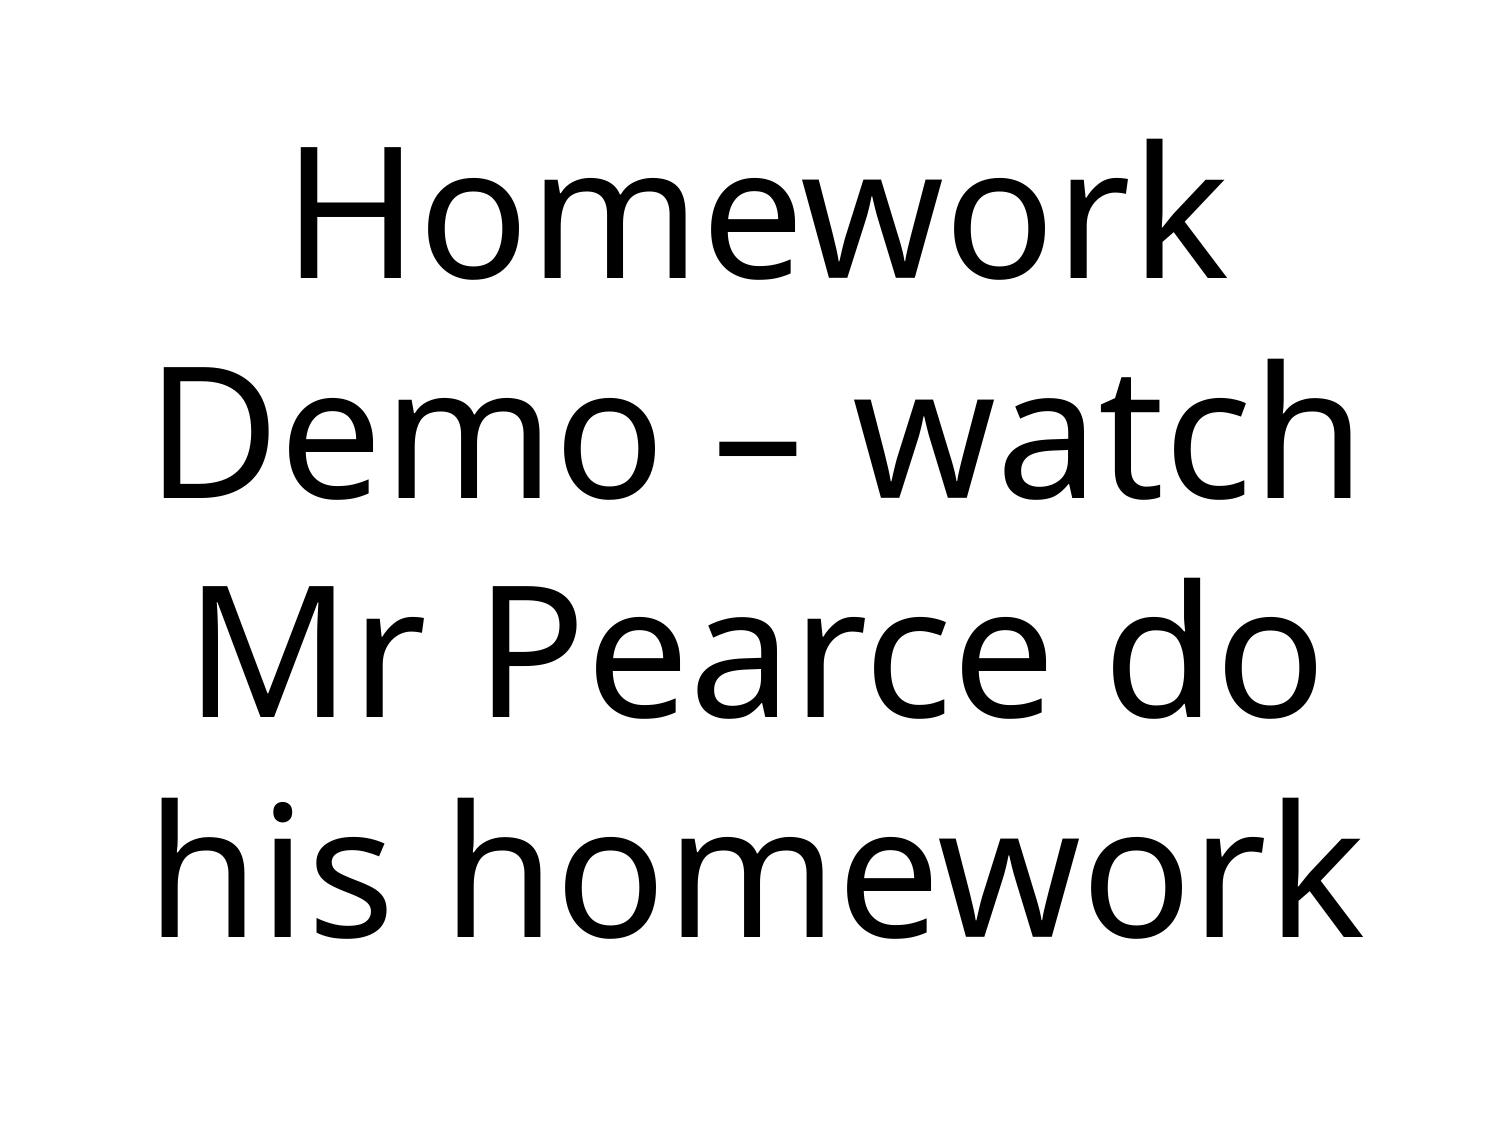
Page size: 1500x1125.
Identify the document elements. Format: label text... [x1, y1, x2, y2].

text_box Homework Demo – watch Mr Pearce do his homework [87, 87, 1425, 982]
